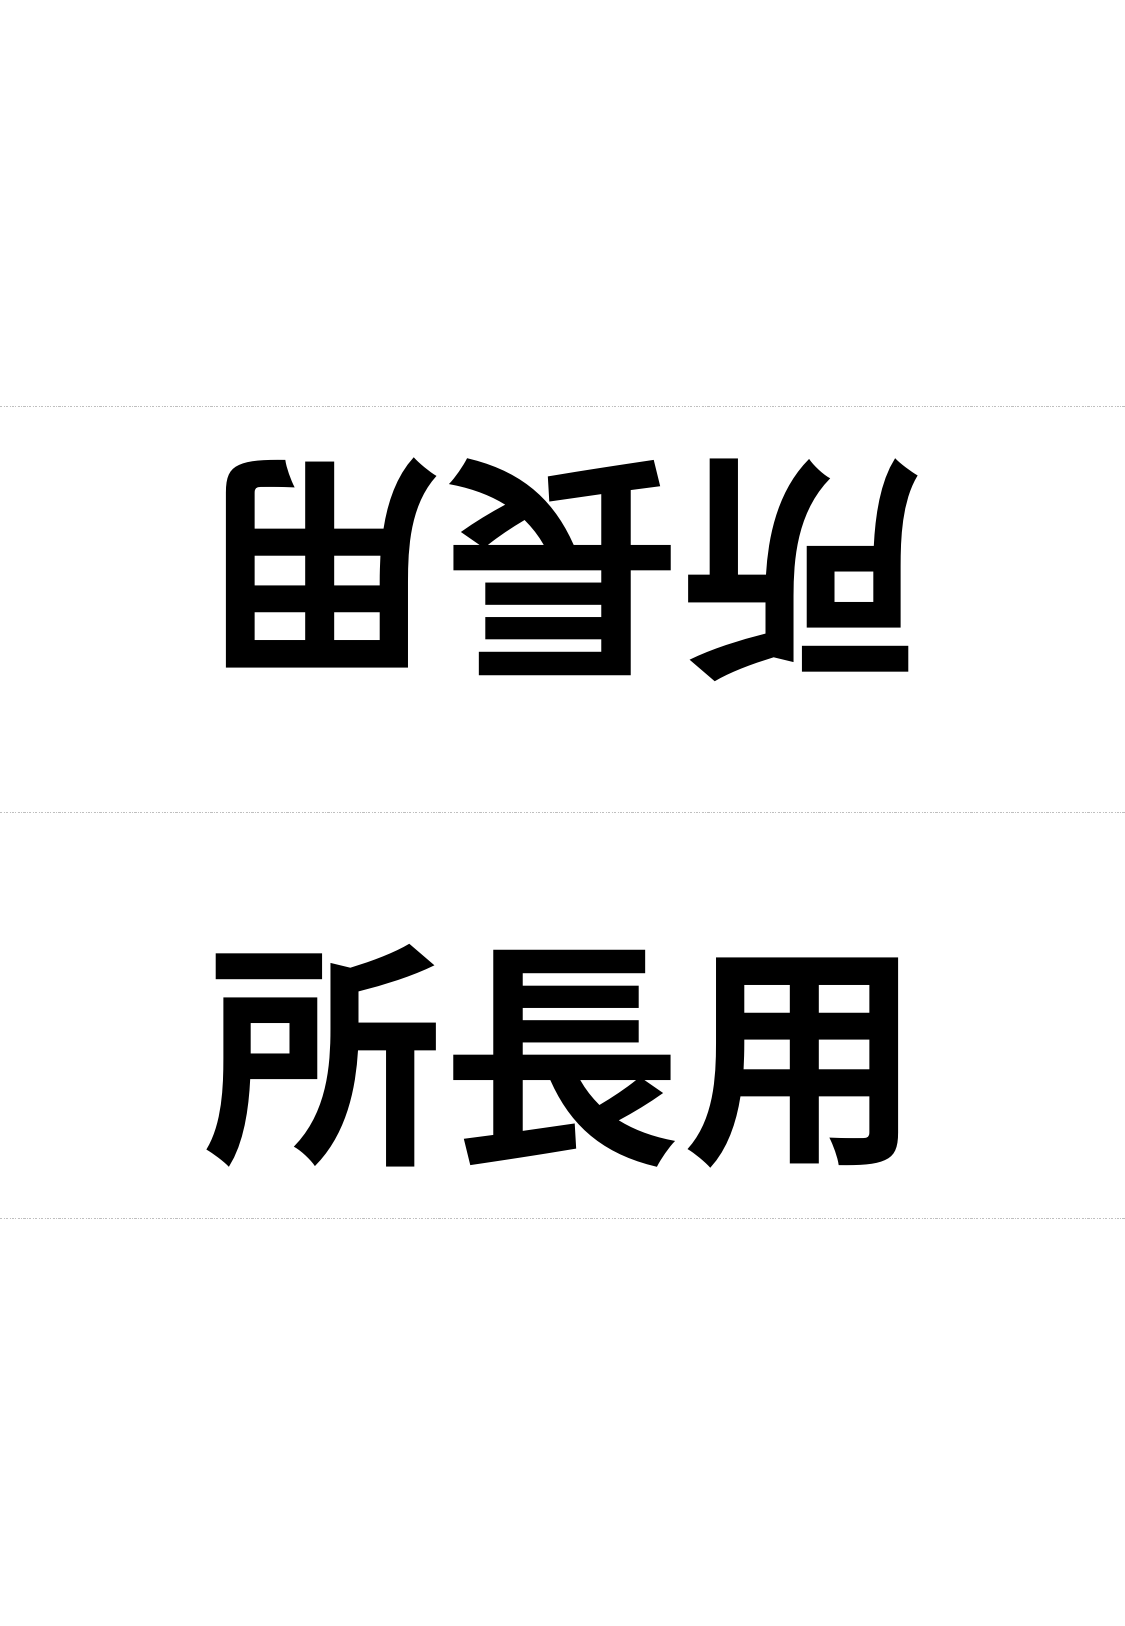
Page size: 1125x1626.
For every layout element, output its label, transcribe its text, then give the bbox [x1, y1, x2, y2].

text_box 所長用 [188, 898, 937, 1201]
text_box 所長用 [188, 425, 937, 728]
